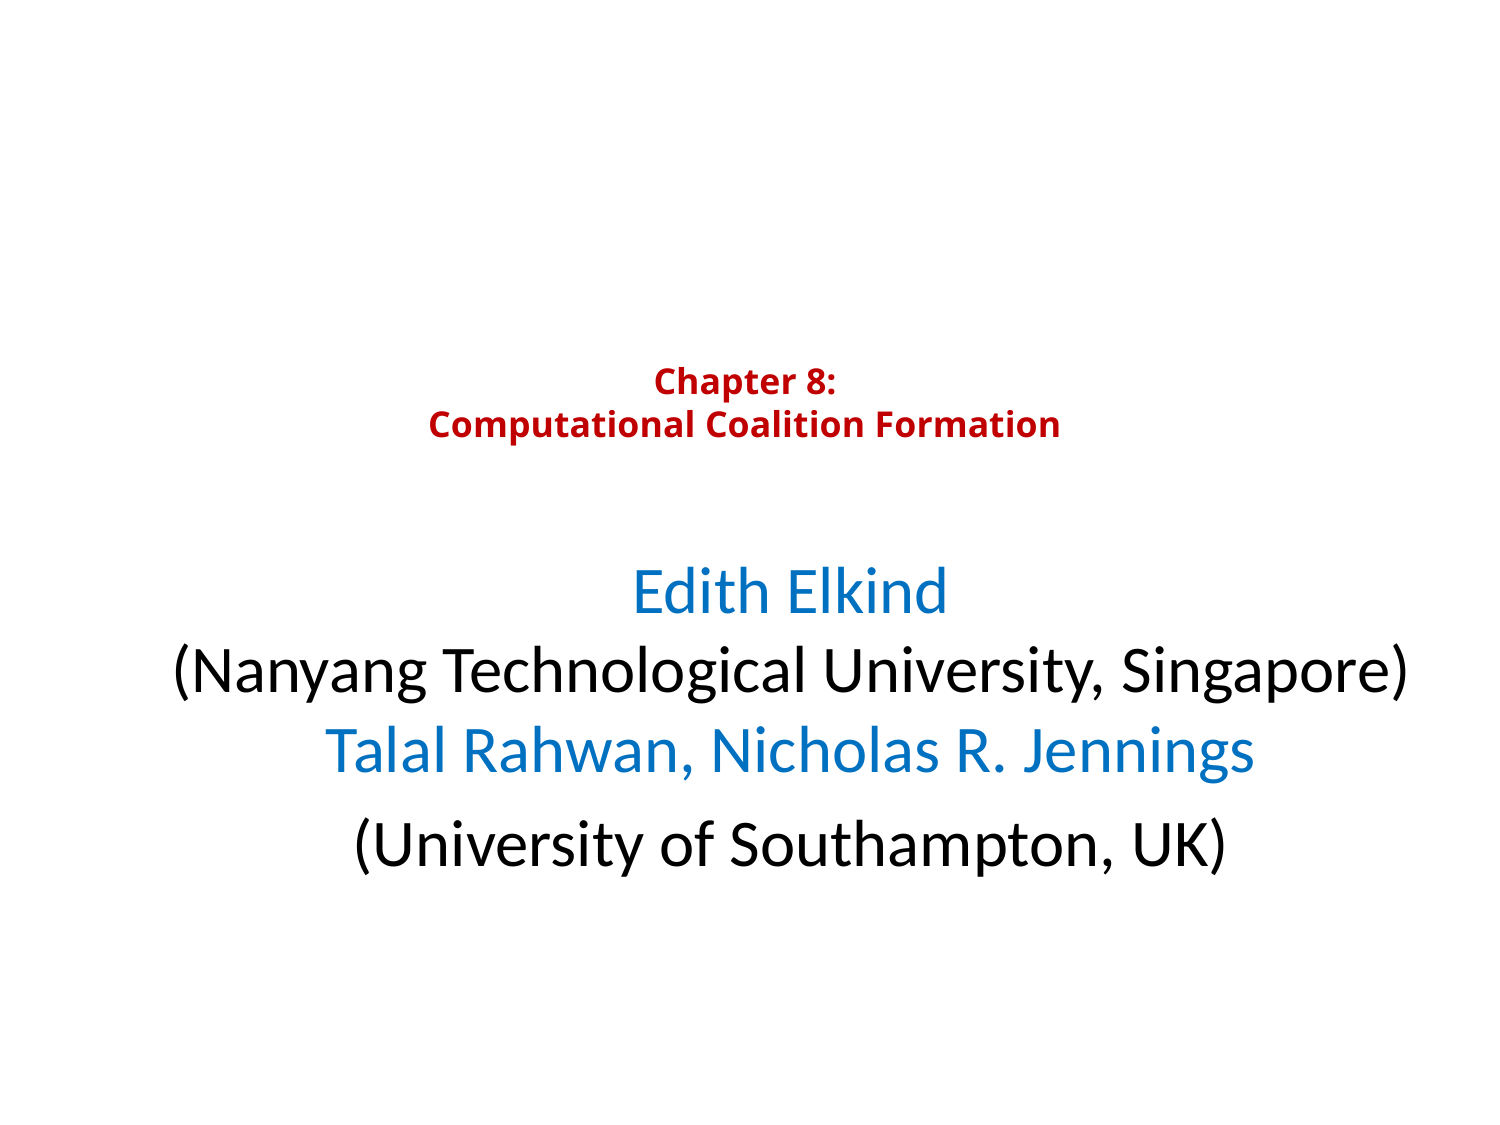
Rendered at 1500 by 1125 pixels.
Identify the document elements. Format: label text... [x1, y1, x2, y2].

subtitle Edith Elkind (Nanyang Technological University, Singapore) Talal Rahwan, Nicholas R. Jennings (University of Southampton, UK) [82, 538, 1500, 827]
title Chapter 8: Computational Coalition Formation [112, 349, 1388, 538]
